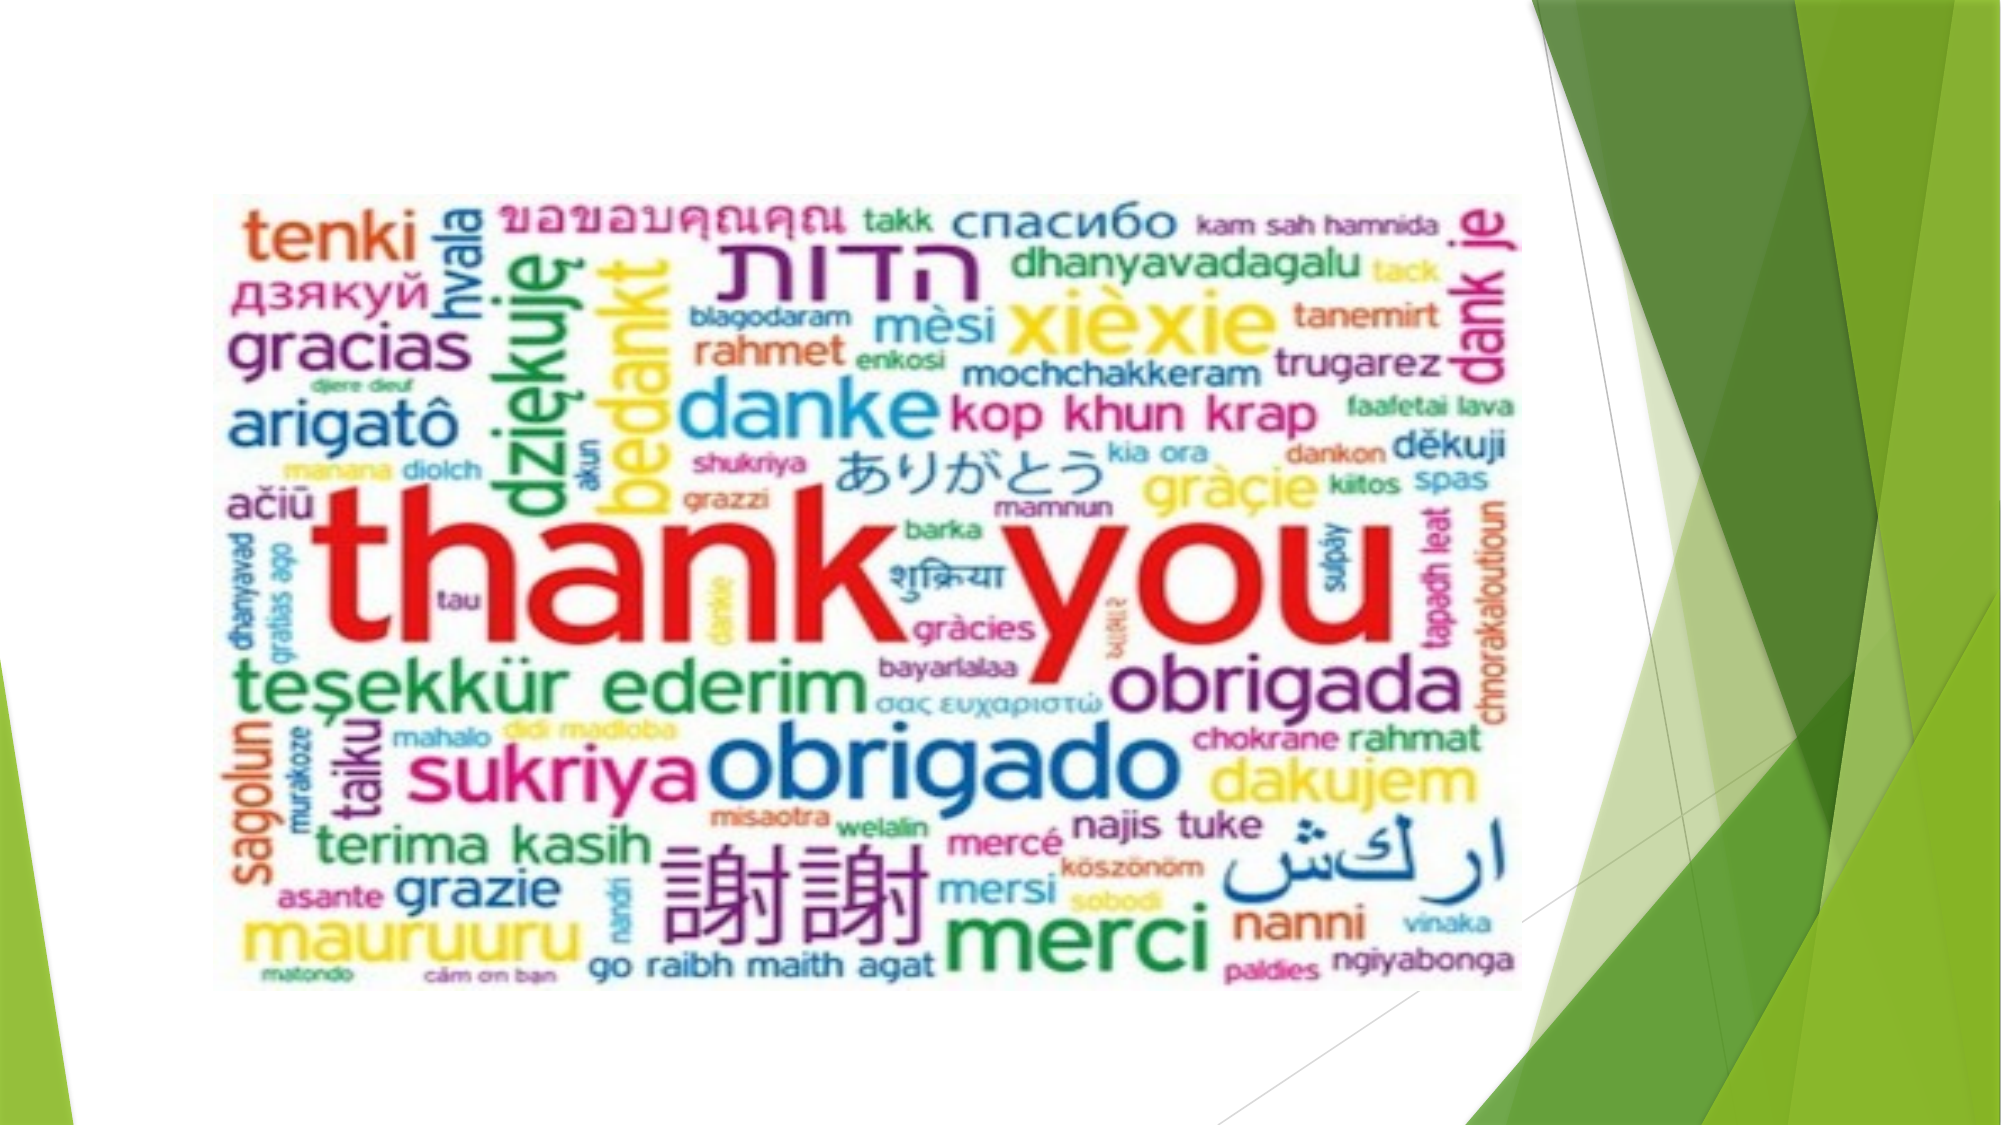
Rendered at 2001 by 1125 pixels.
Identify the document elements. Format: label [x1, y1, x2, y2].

list [111, 103, 1522, 992]
picture [212, 193, 1522, 992]
